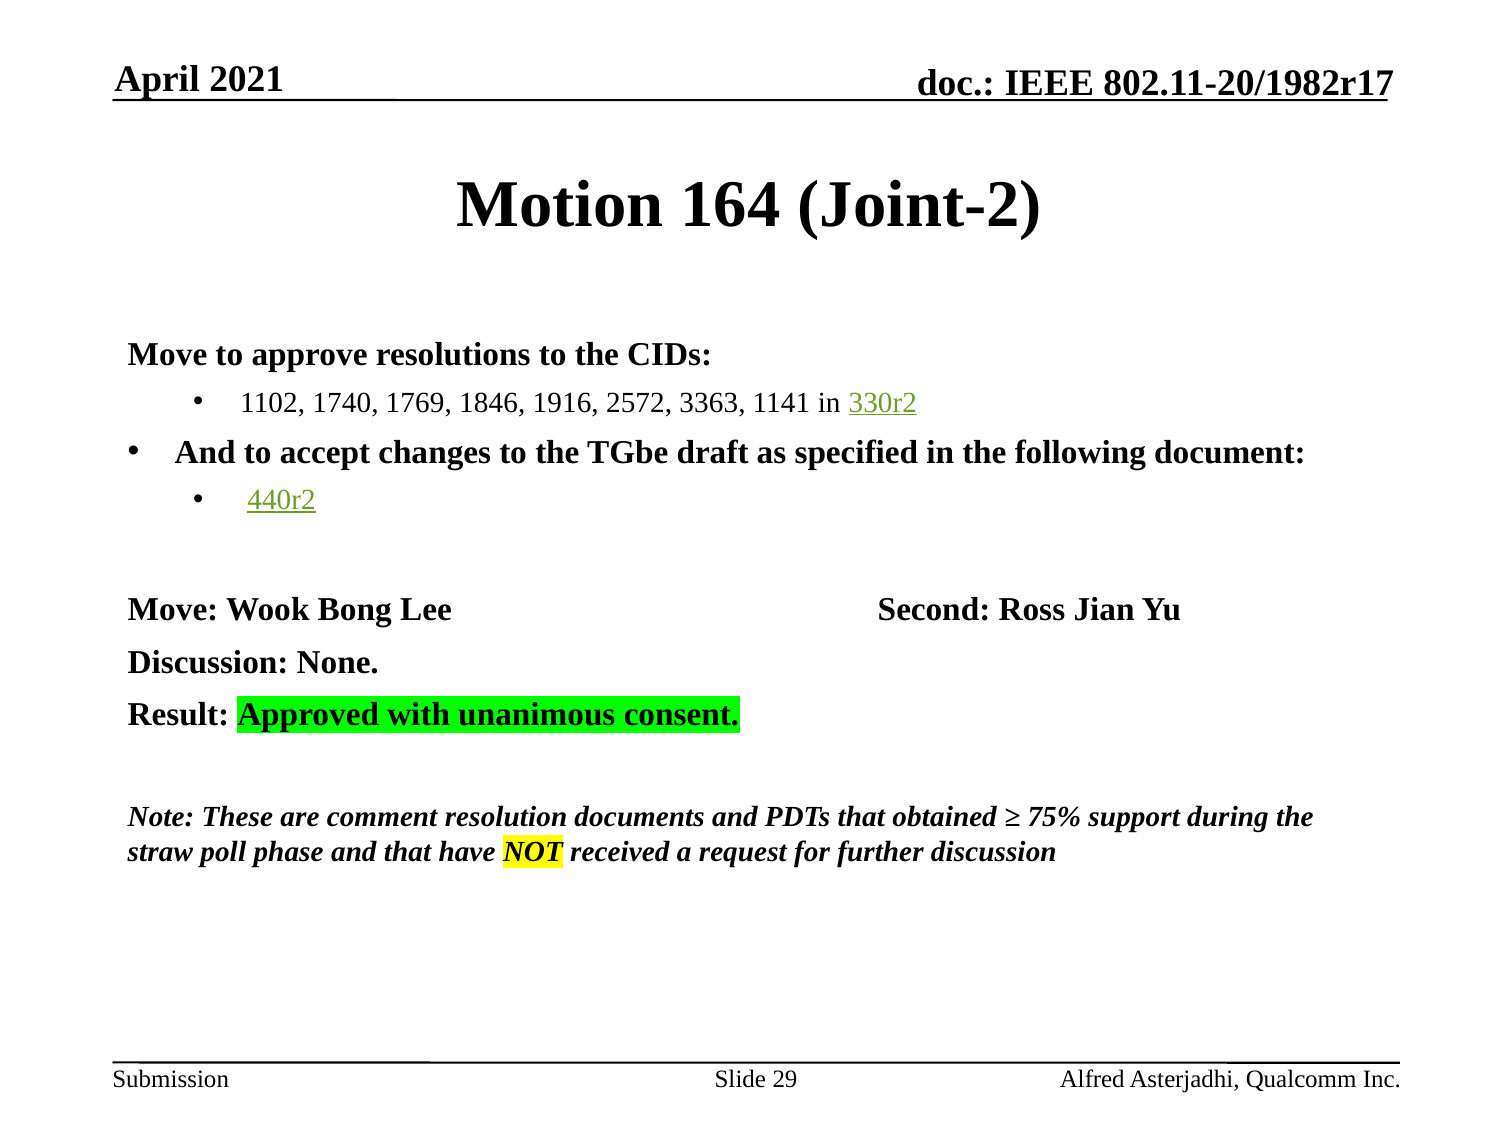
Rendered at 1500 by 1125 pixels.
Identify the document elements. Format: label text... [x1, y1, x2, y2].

title Motion 164 (Joint-2) [112, 112, 1388, 288]
list Move to approve resolutions to the CIDs: 1102, 1740, 1769, 1846, 1916, 2572, 3363, 1141 in 330r2 And to accept changes to the TGbe draft as specified in the following document: 440r2 Move: Wook Bong Lee Second: Ross Jian Yu Discussion: None. Result: Approved with unanimous consent. Note: These are comment resolution documents and PDTs that obtained ≥ 75% support during the straw poll phase and that have NOT received a request for further discussion [112, 324, 1388, 1063]
slide_number Slide 29 [712, 1061, 800, 1123]
footer Alfred Asterjadhi, Qualcomm Inc. [878, 1061, 1402, 1093]
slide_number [114, 54, 423, 100]
